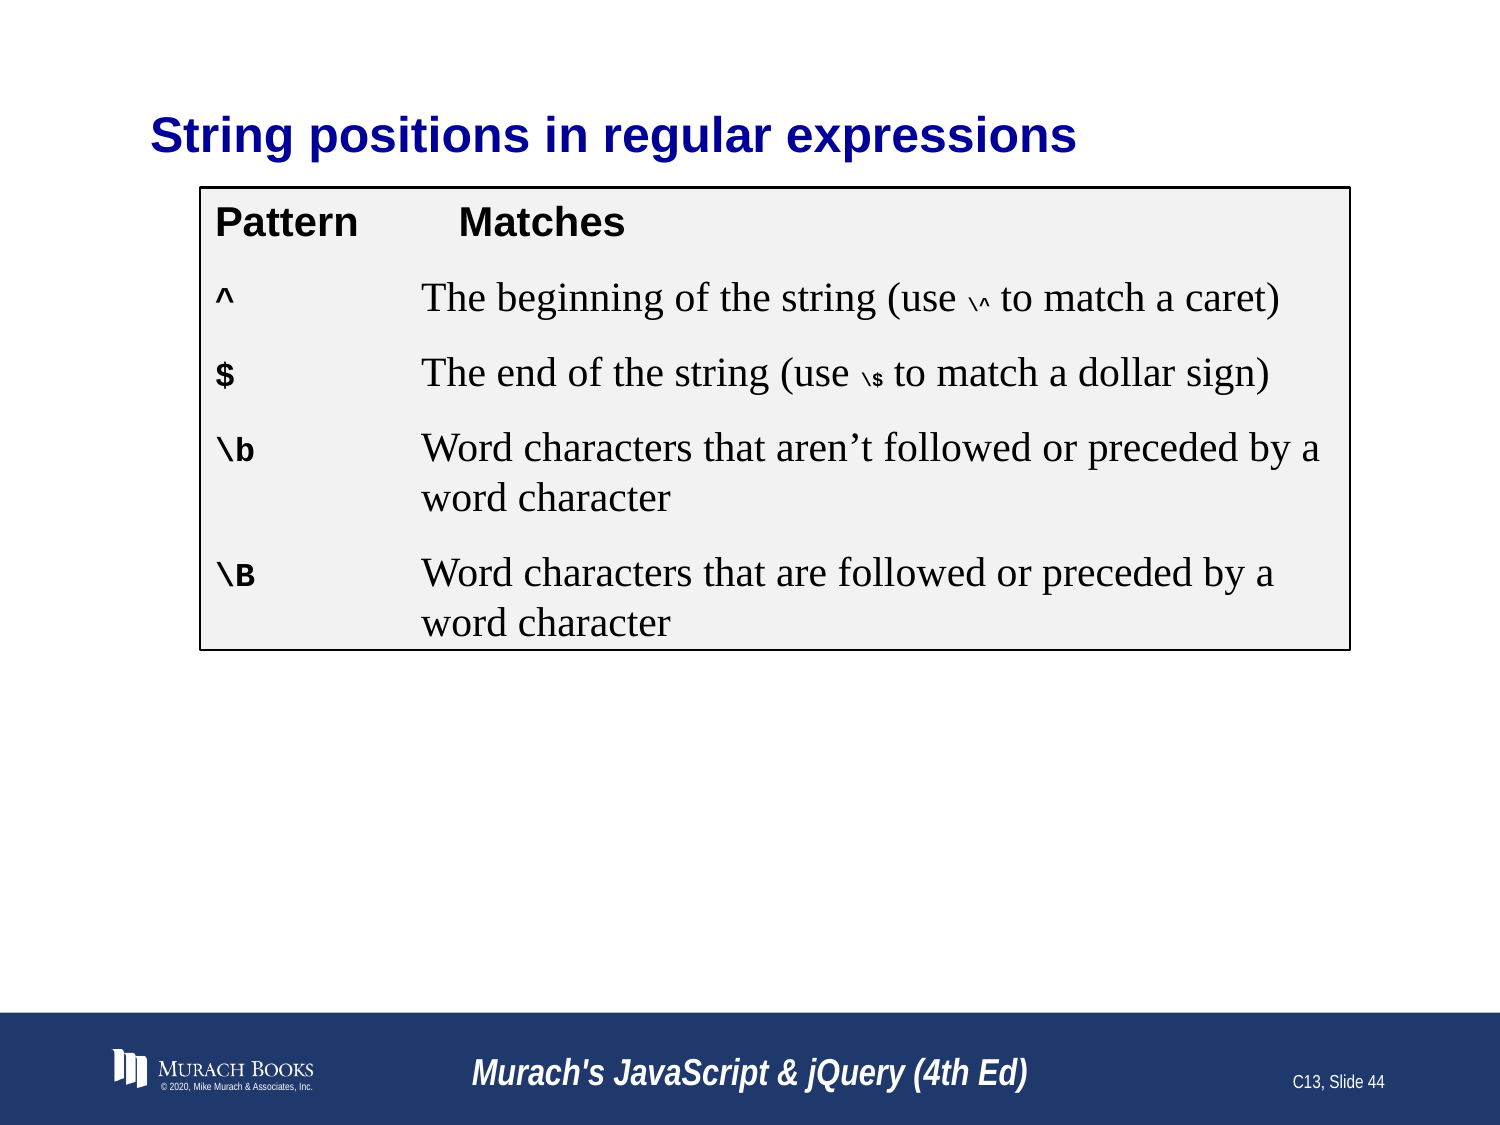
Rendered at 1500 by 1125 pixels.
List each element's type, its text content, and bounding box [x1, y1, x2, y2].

title String positions in regular expressions [150, 102, 1350, 164]
slide_number Murach's JavaScript & jQuery (4th Ed) [463, 1025, 1050, 1100]
list Pattern Matches ^ The beginning of the string (use \^ to match a caret) $ The end of the string (use \$ to match a dollar sign) \b Word characters that aren’t followed or preceded by a word character \B Word characters that are followed or preceded by a word character [197, 185, 1353, 653]
footer © 2020, Mike Murach & Associates, Inc. [12, 1025, 463, 1100]
slide_number C13, Slide 44 [1087, 1025, 1400, 1100]
